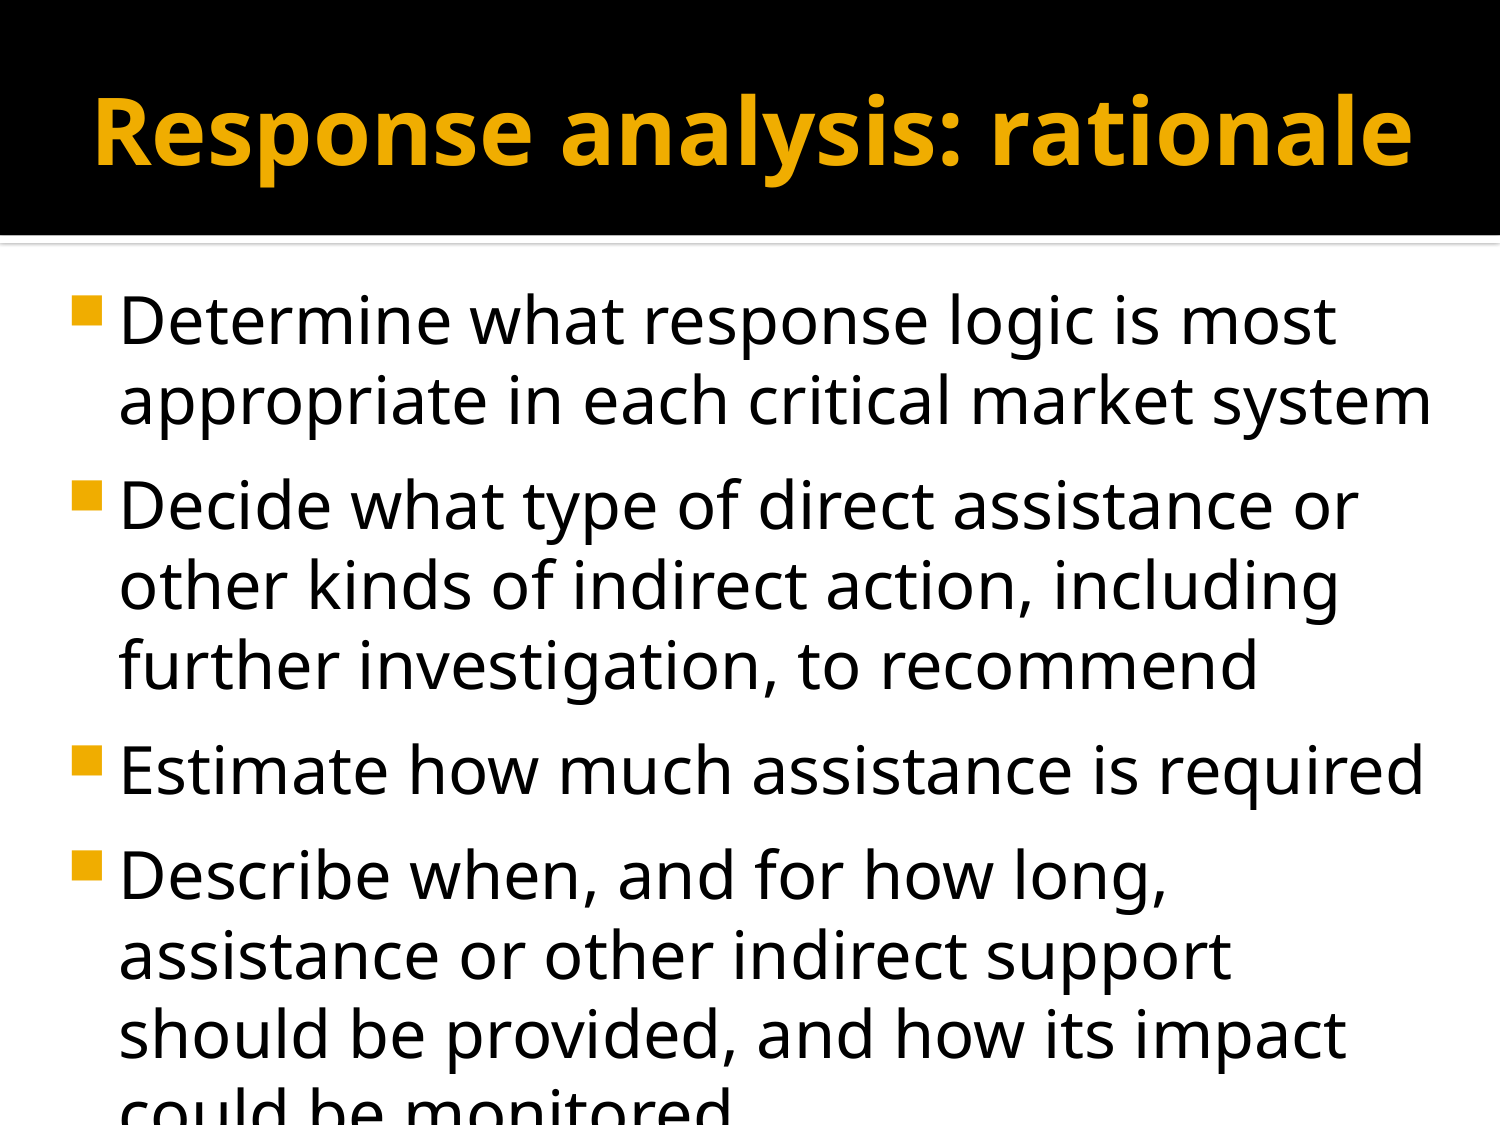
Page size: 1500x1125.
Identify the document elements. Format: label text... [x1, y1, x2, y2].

list Determine what response logic is most appropriate in each critical market system Decide what type of direct assistance or other kinds of indirect action, including further investigation, to recommend Estimate how much assistance is required Describe when, and for how long, assistance or other indirect support should be provided, and how its impact could be monitored [37, 262, 1461, 1125]
title Response analysis: rationale [75, 25, 1425, 231]
